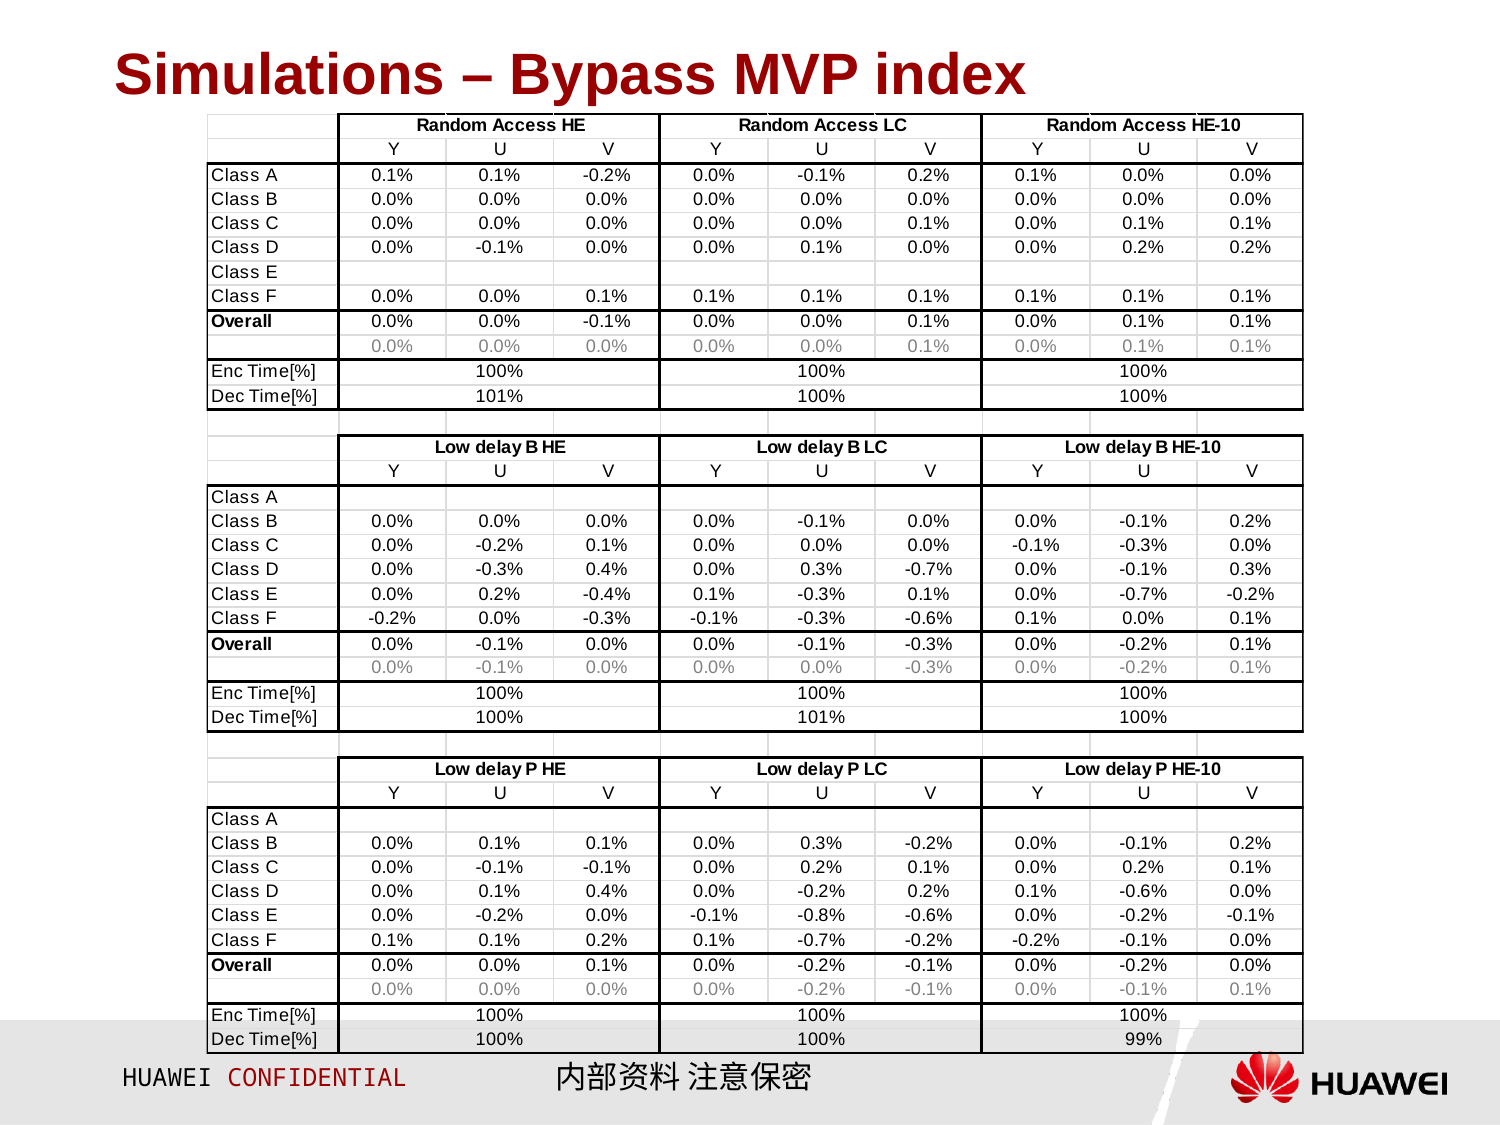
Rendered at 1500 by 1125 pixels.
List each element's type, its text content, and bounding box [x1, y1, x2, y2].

picture [0, 113, 1500, 1125]
title Simulations – Bypass MVP index [101, 18, 1426, 124]
